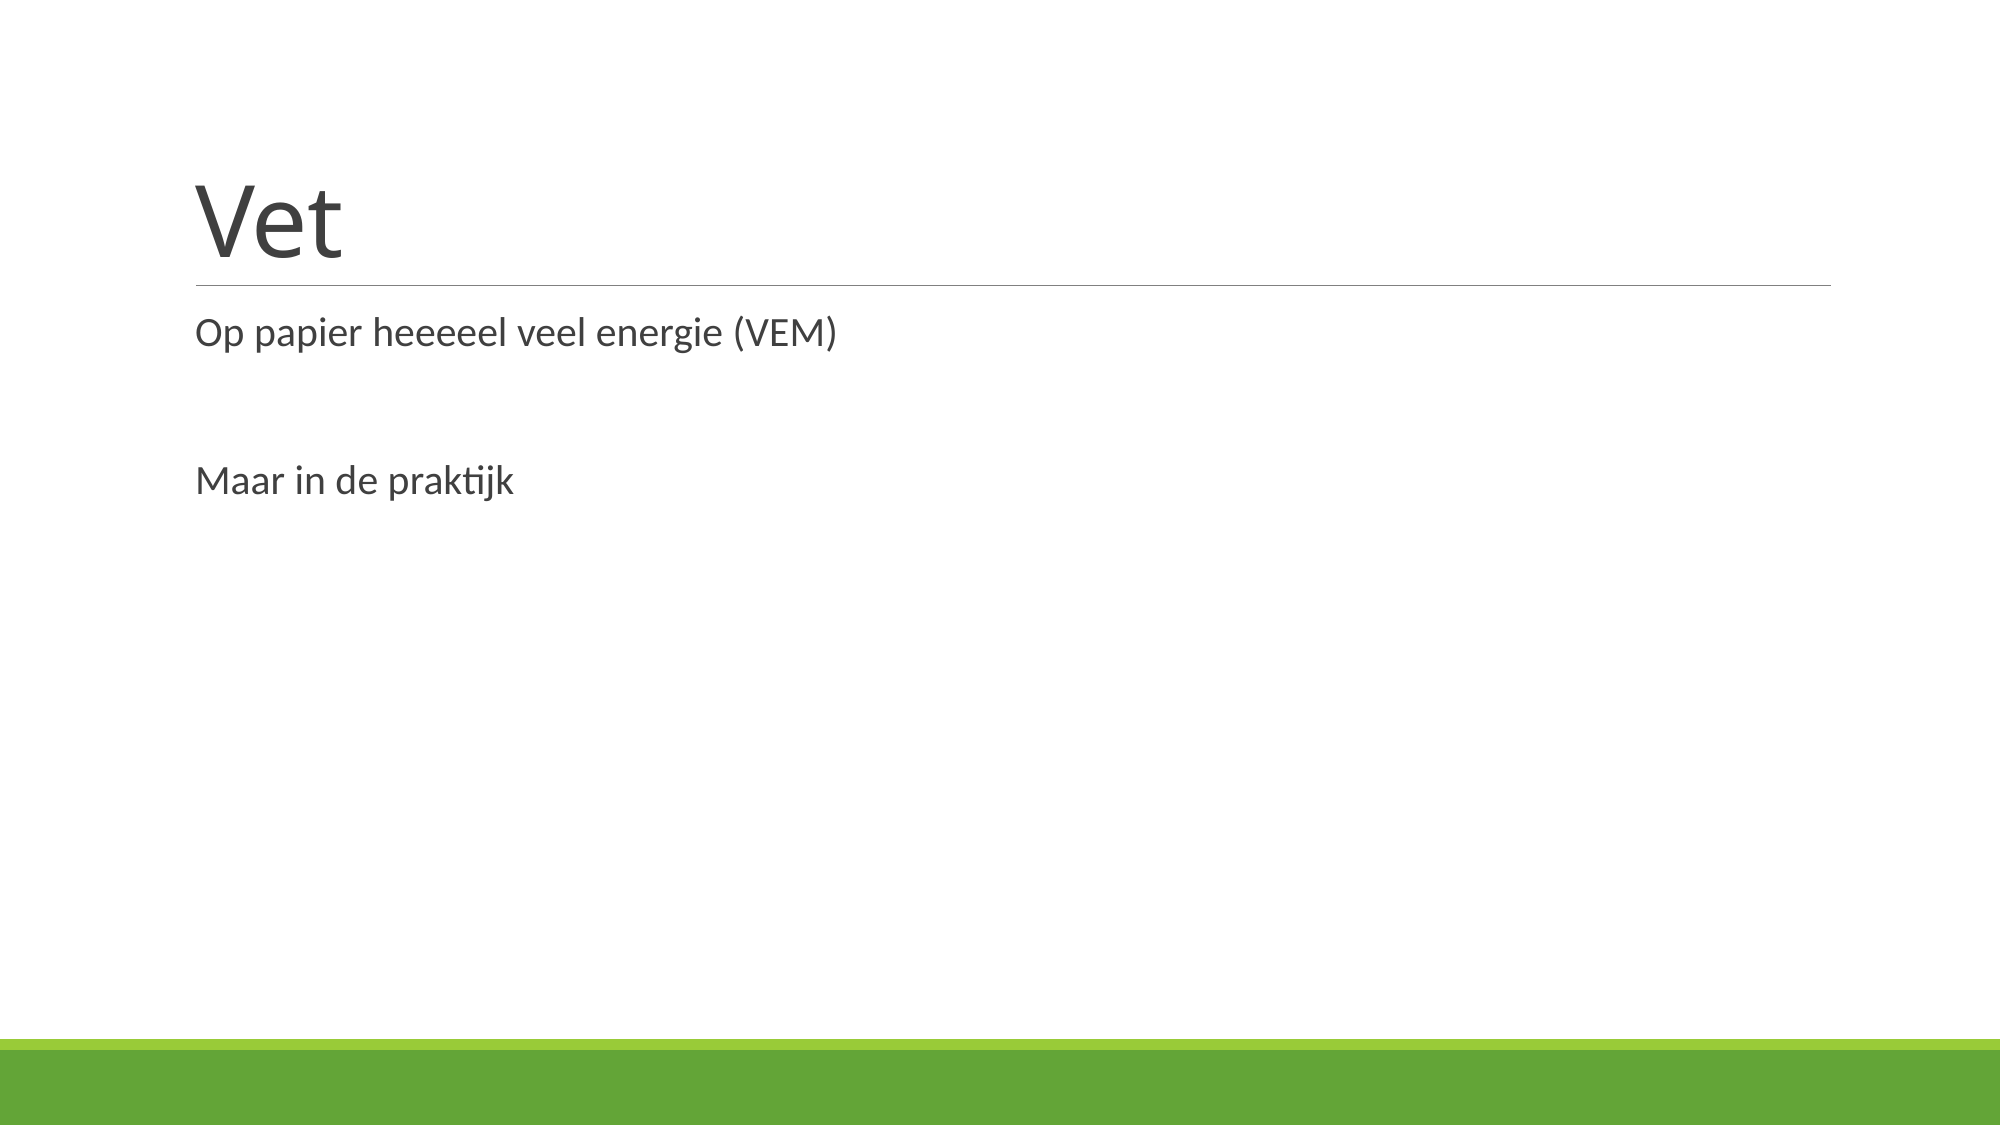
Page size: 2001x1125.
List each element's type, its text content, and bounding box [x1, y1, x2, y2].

title Vet [180, 47, 1830, 285]
list Op papier heeeeel veel energie (VEM) Maar in de praktijk [180, 302, 1830, 963]
